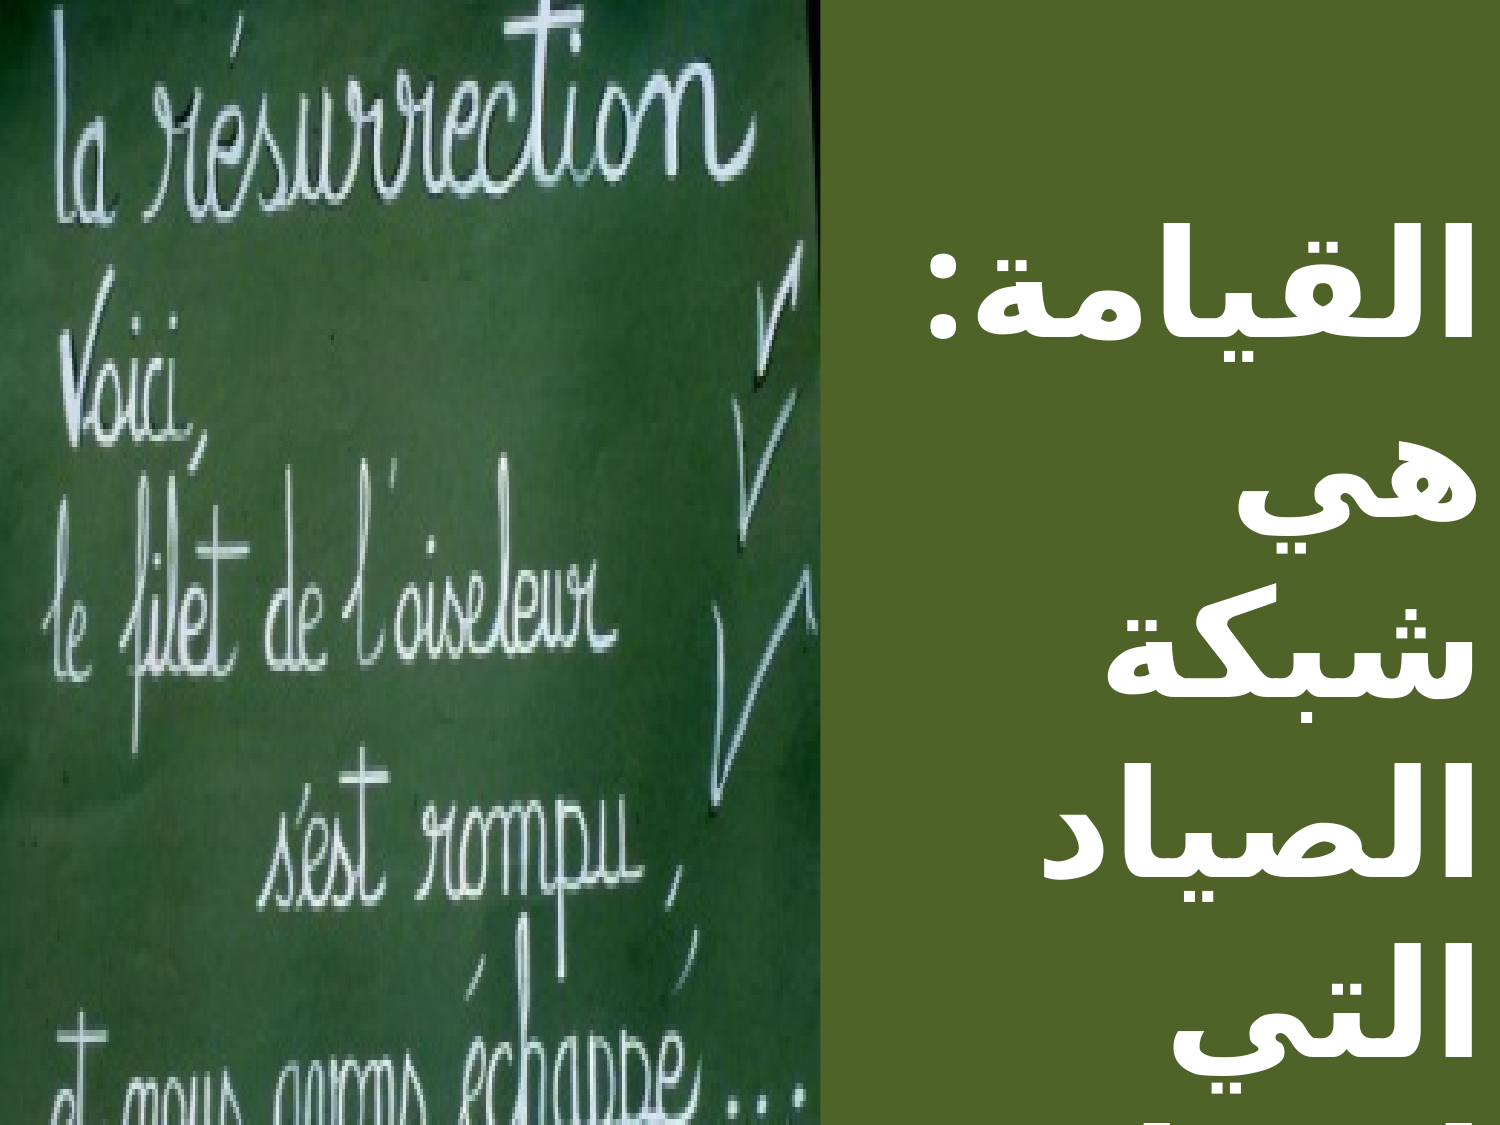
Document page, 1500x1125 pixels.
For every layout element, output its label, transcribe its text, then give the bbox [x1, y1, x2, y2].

picture [0, 0, 821, 1125]
text_box القيامة: هي شبكة الصياد التي انقطعت ونجونا منها [821, 0, 1500, 1125]
